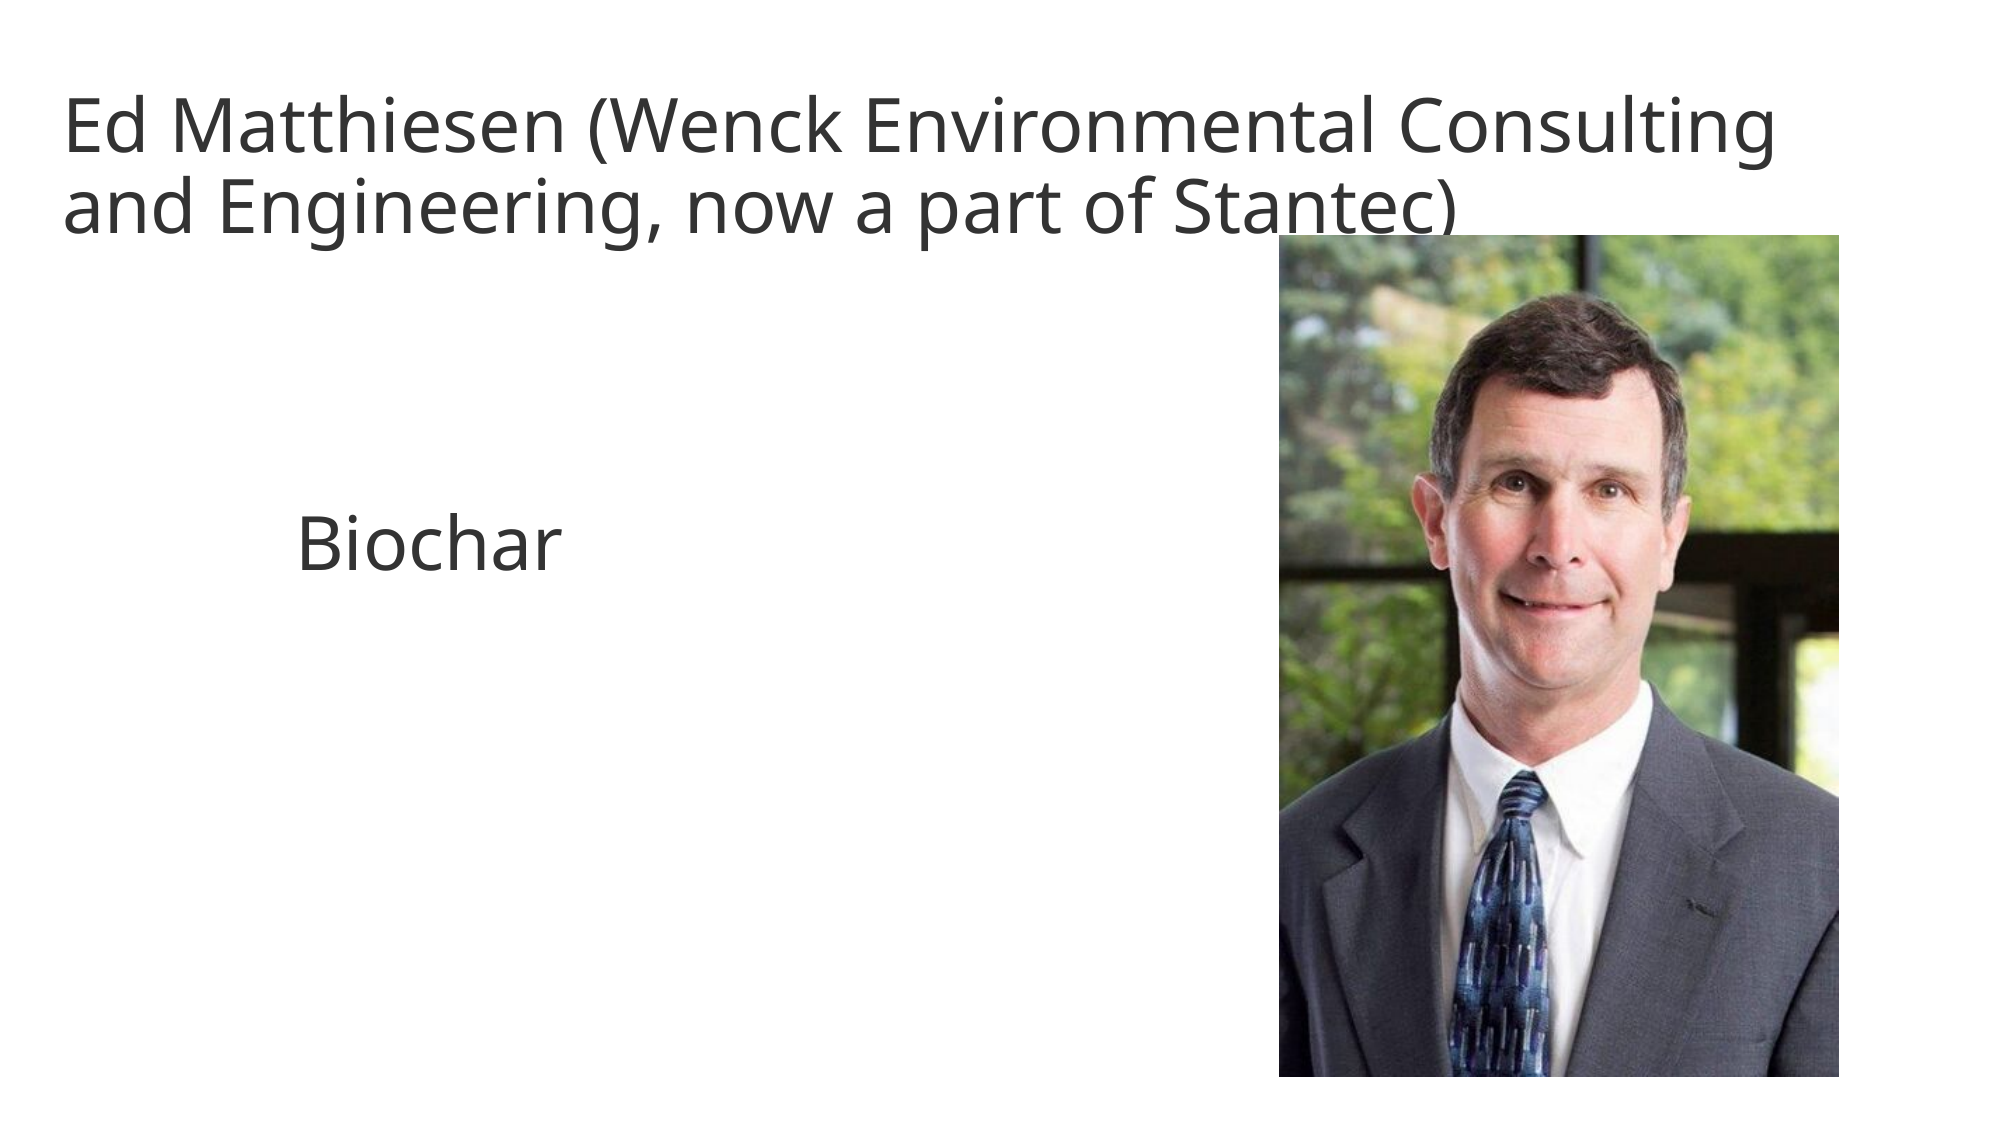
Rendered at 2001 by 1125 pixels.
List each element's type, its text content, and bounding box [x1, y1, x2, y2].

text_box Biochar [47, 488, 813, 594]
picture [1279, 235, 1839, 1077]
title Ed Matthiesen (Wenck Environmental Consulting and Engineering, now a part of Stantec) [47, 59, 1863, 278]
